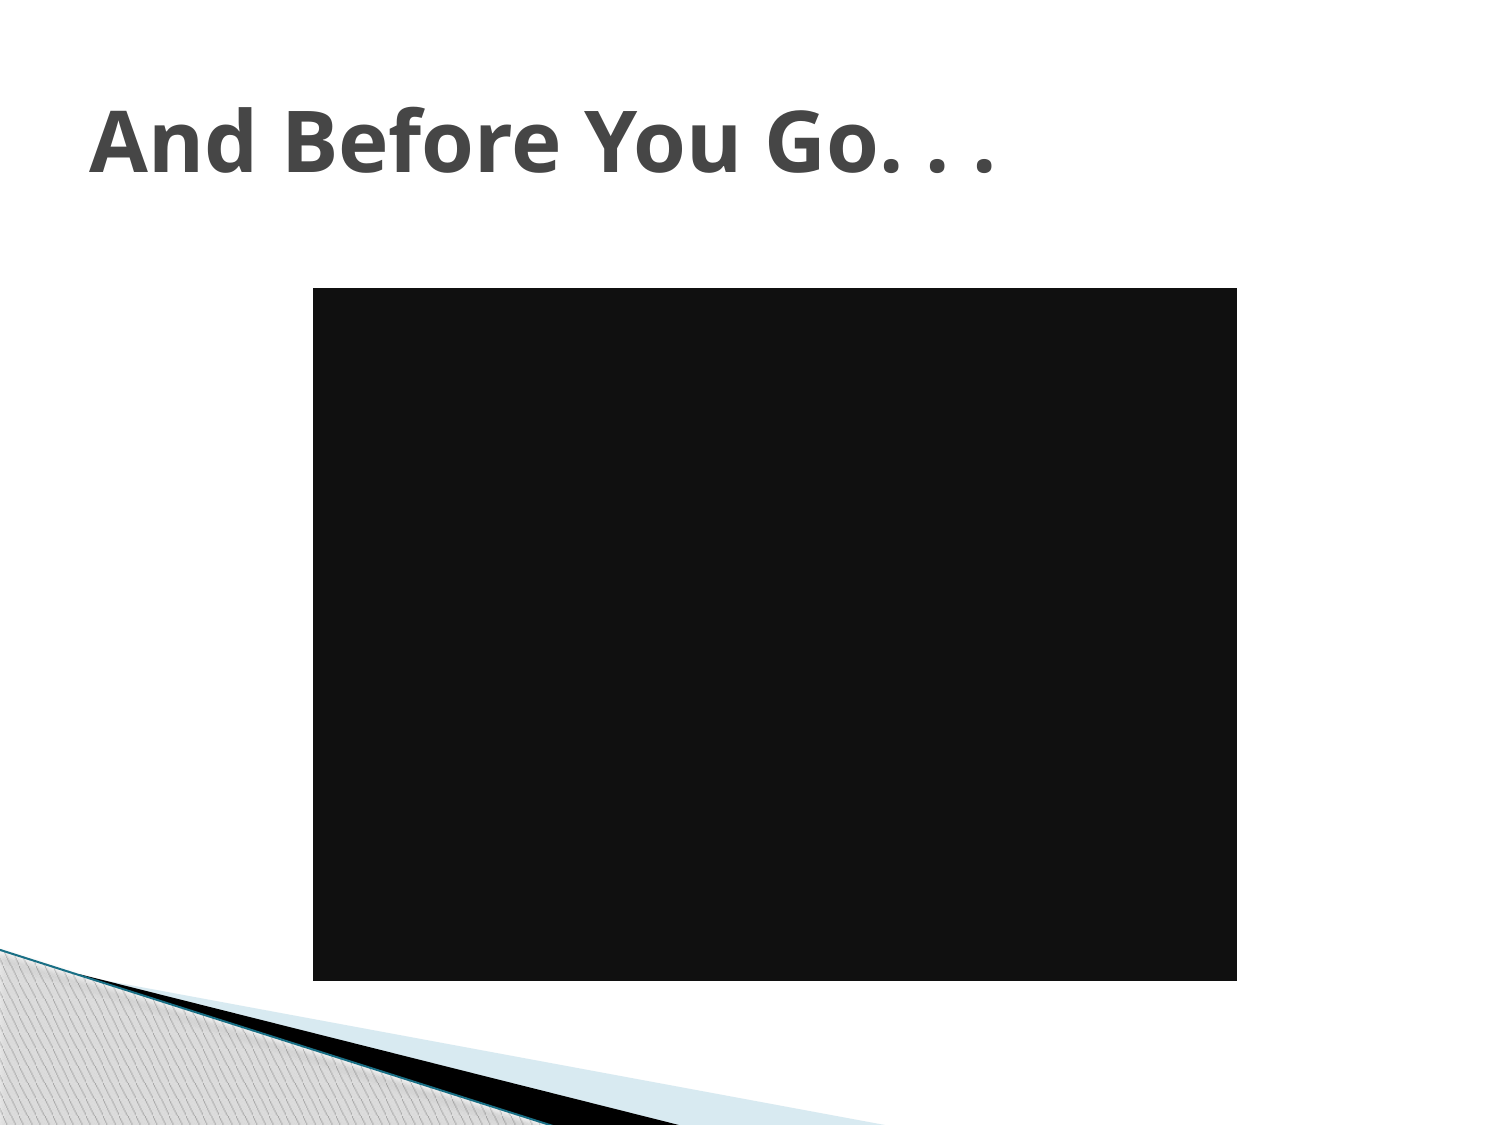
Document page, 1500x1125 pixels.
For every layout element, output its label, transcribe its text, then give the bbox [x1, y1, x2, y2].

title And Before You Go. . . [75, 45, 1425, 233]
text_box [312, 287, 1238, 982]
